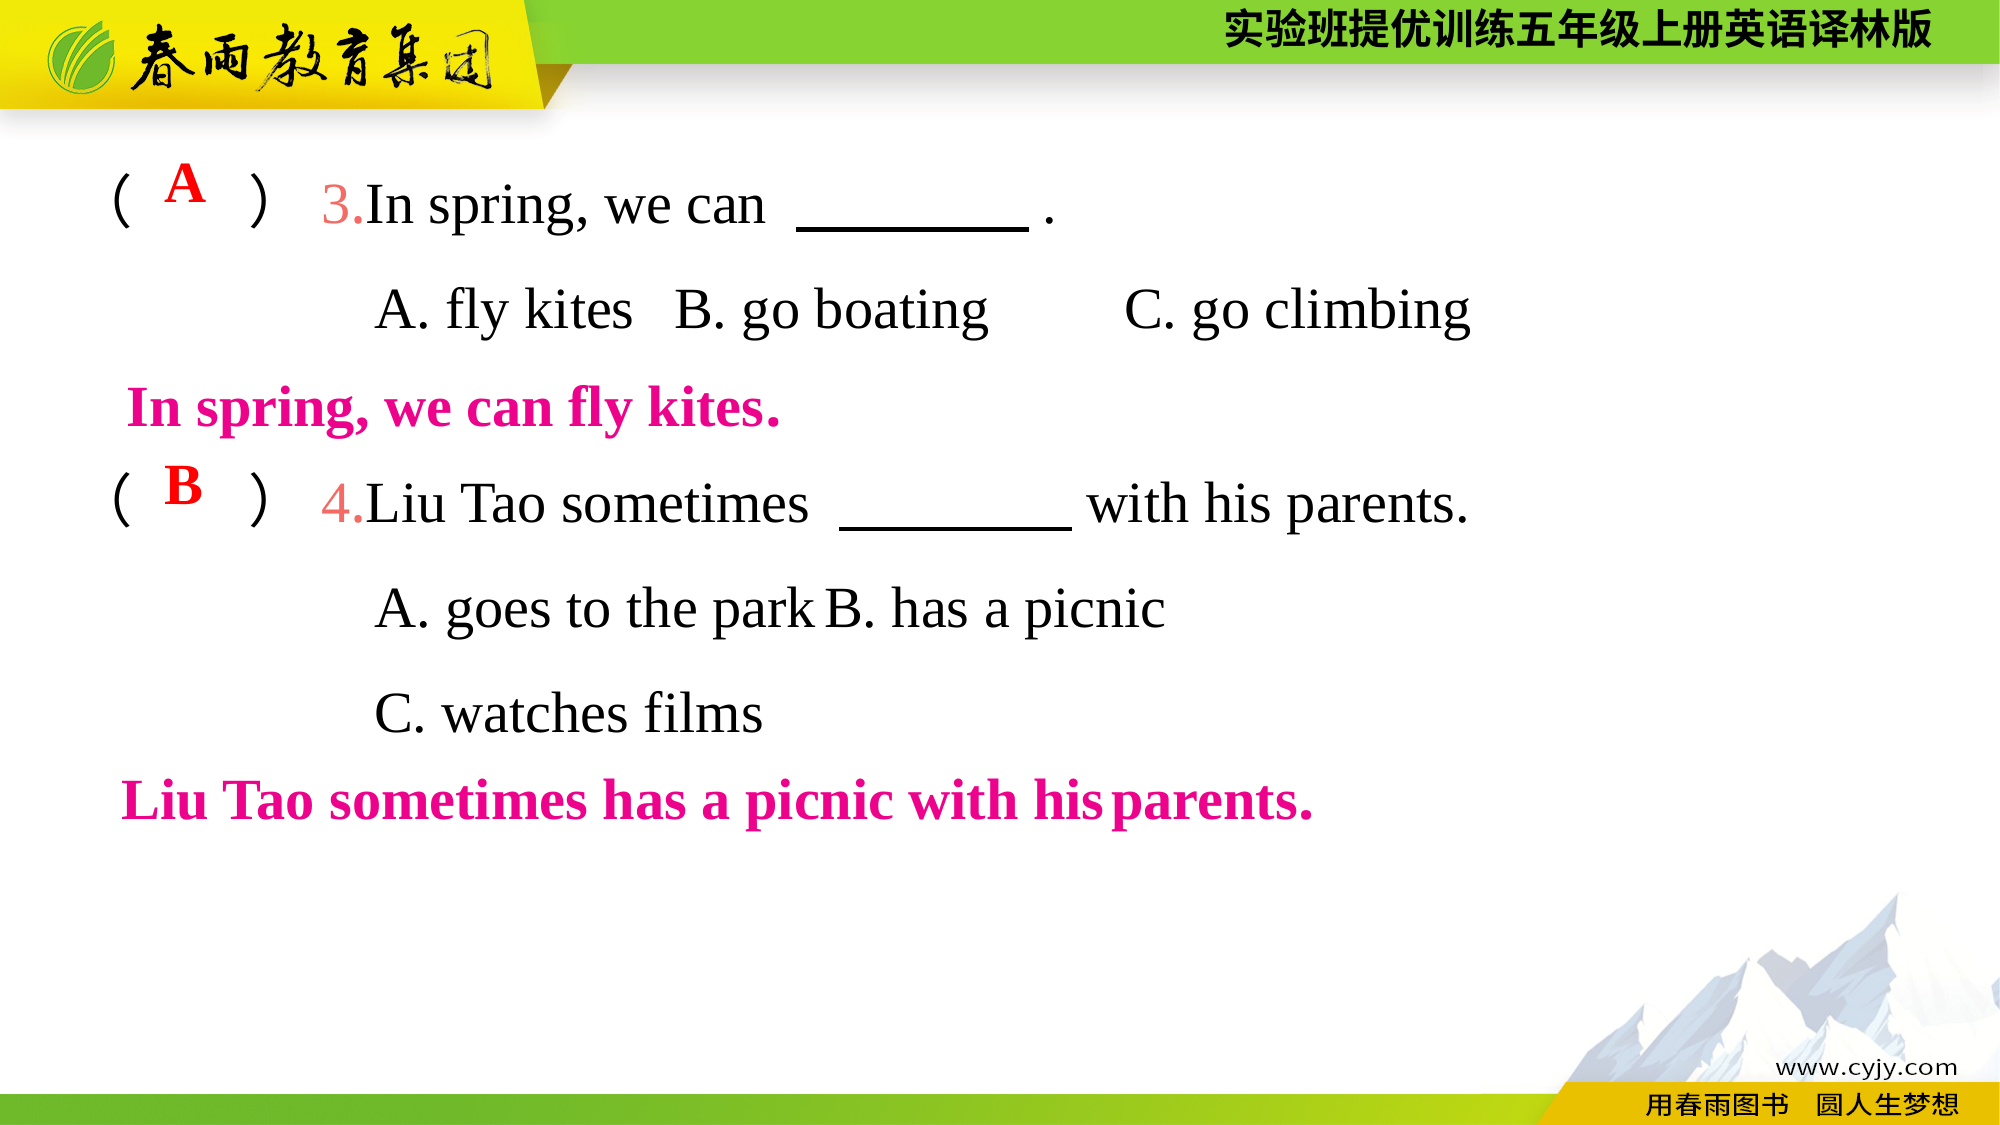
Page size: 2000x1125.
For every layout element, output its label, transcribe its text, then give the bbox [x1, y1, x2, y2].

text_box A [149, 137, 222, 222]
text_box B [149, 438, 219, 524]
text_box Liu Tao sometimes has a picnic with his parents. [107, 718, 1426, 839]
picture [0, 0, 2000, 1125]
text_box In spring, we can fly kites. [112, 326, 797, 446]
list （ ）3.In spring, we can . A. fly kites B. go boating C. go climbing （ ）4.Liu Tao sometimes with his parents. A. goes to the park B. has a picnic C. watches films [59, 122, 1944, 759]
